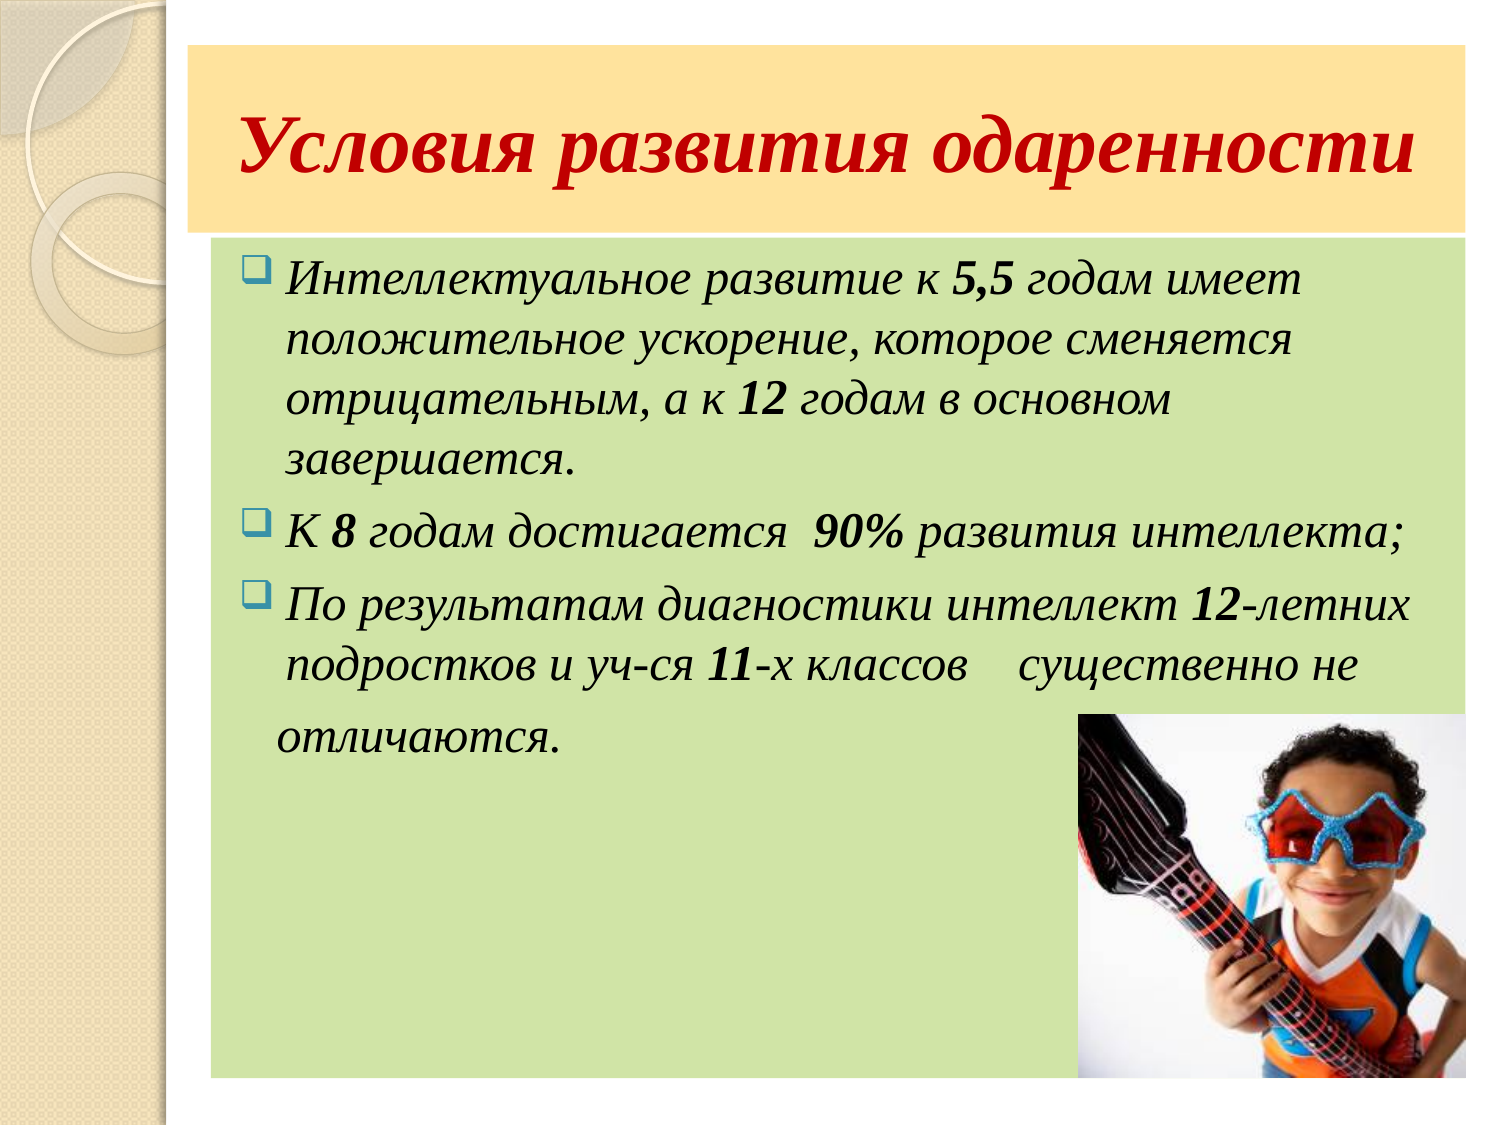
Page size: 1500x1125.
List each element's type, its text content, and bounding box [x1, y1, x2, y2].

title Условия развития одаренности [187, 45, 1466, 233]
list Интеллектуальное развитие к 5,5 годам имеет положительное ускорение, которое сменяется отрицательным, а к 12 годам в основном завершается. К 8 годам достигается 90% развития интеллекта; По результатам диагностики интеллект 12-летних подростков и уч-ся 11-х классов существенно не отличаются. [210, 237, 1466, 1079]
picture [1077, 714, 1466, 1078]
